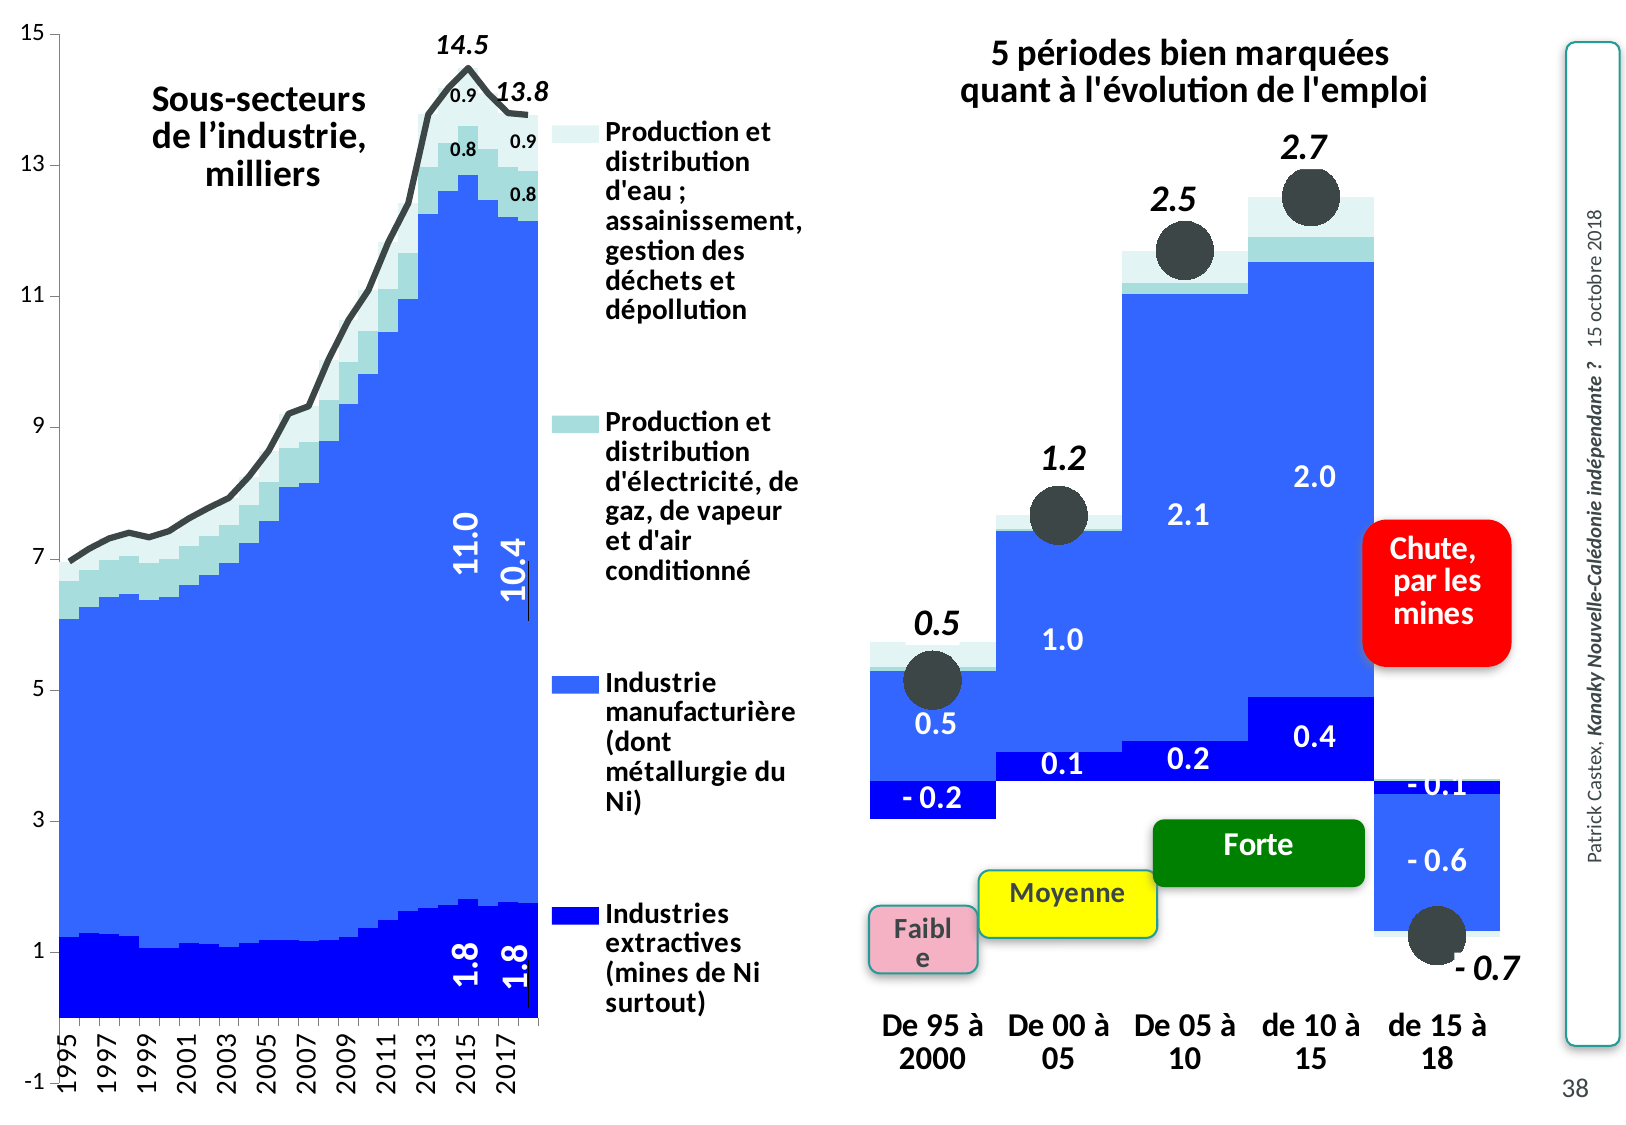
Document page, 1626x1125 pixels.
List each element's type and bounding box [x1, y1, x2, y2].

chart [18, 18, 823, 1103]
chart [836, 18, 1524, 1103]
